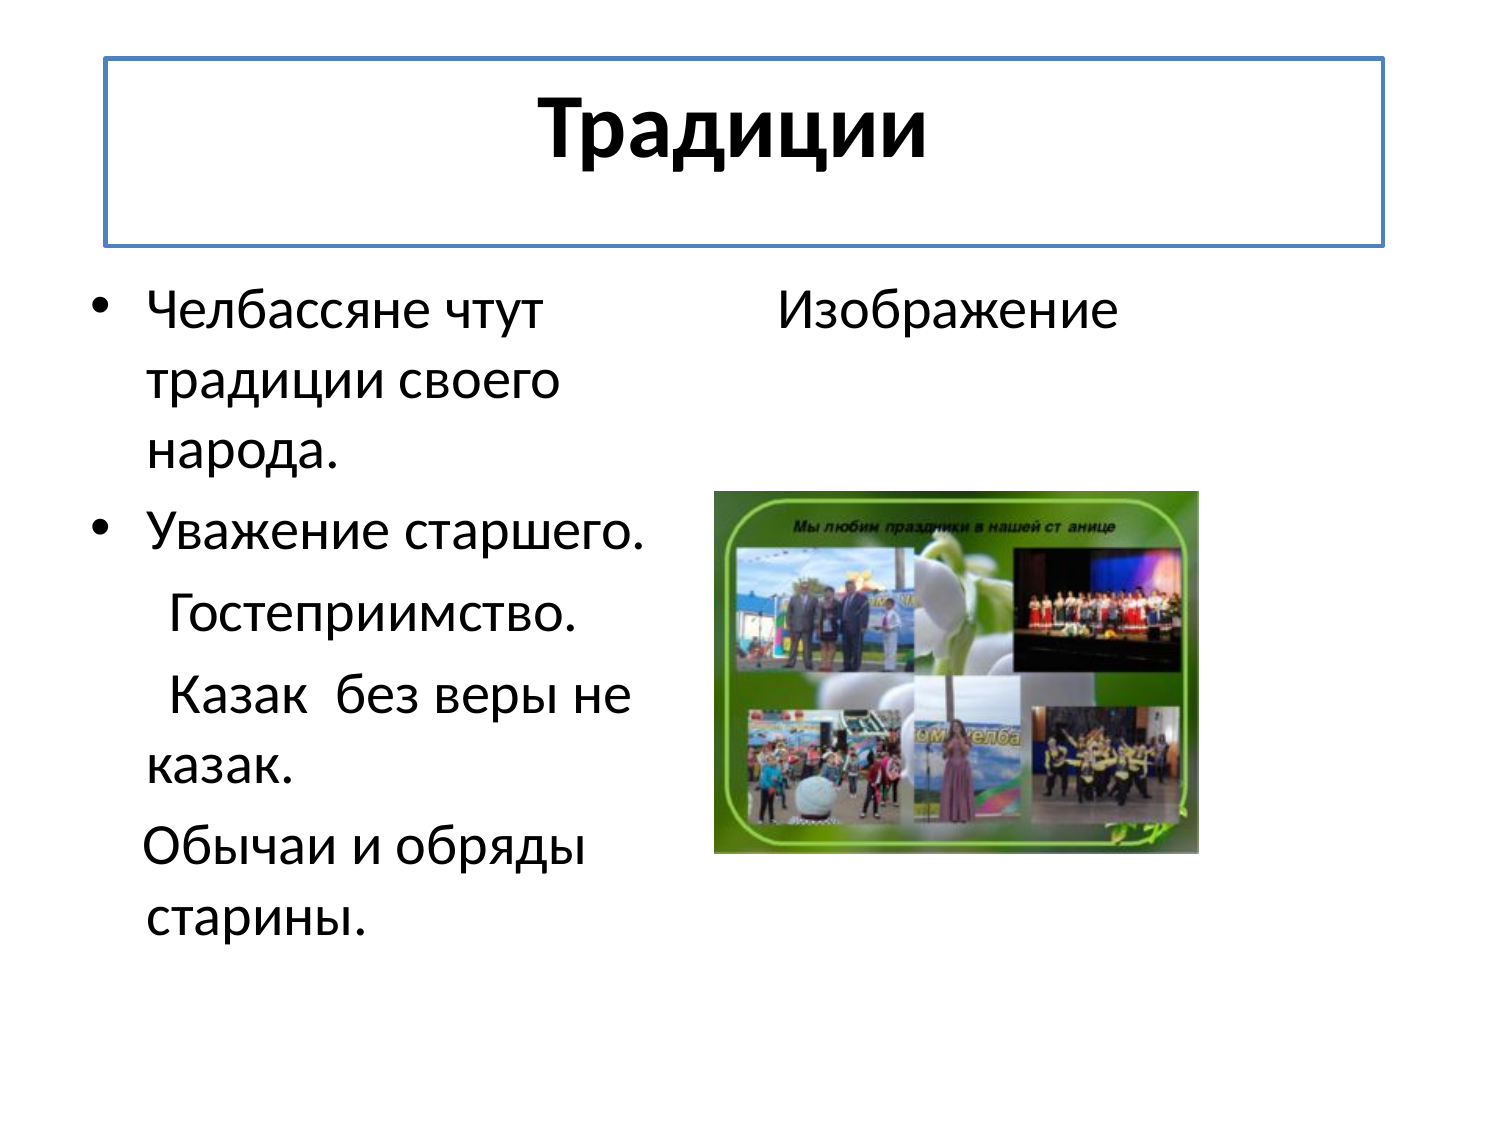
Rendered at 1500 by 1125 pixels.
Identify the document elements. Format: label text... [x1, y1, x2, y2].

picture [714, 491, 1200, 855]
list Изображение [762, 262, 1425, 1005]
list Челбассяне чтут традиции своего народа. Уважение старшего. Гостеприимство. Казак без веры не казак. Обычаи и обряды старины. [75, 262, 738, 1005]
text_box Традиции [103, 56, 1385, 248]
